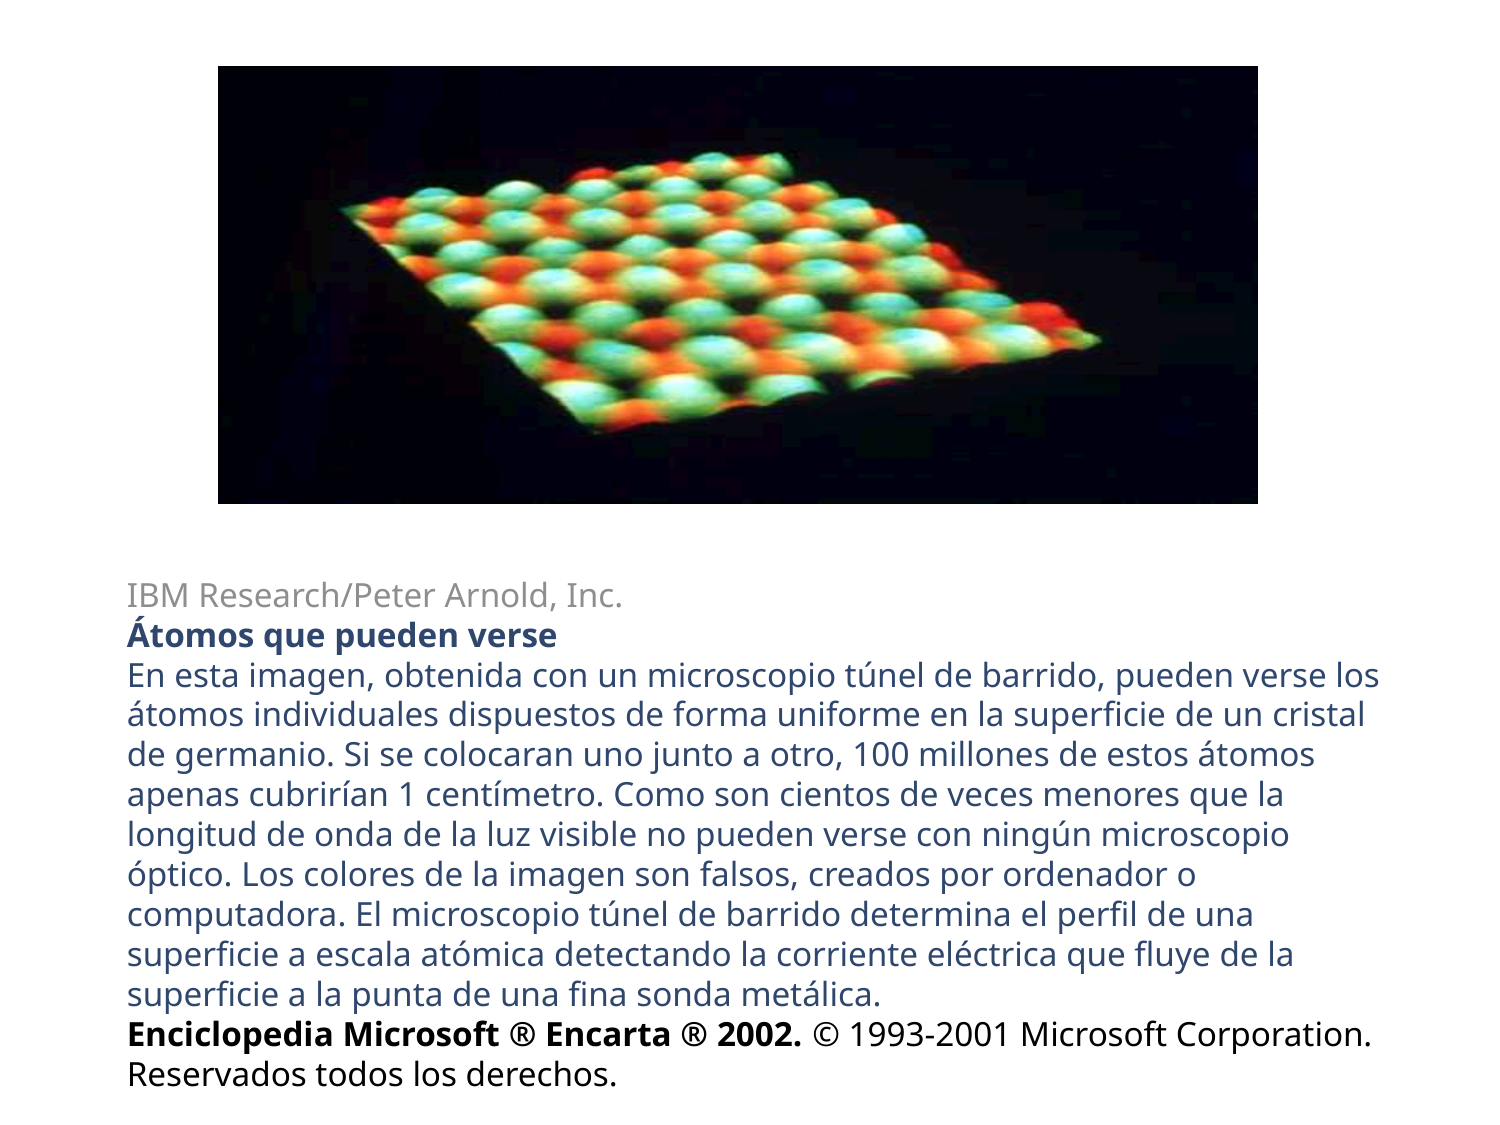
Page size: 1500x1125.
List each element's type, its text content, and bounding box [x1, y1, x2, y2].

text_box IBM Research/Peter Arnold, Inc. Átomos que pueden verse En esta imagen, obtenida con un microscopio túnel de barrido, pueden verse los átomos individuales dispuestos de forma uniforme en la superficie de un cristal de germanio. Si se colocaran uno junto a otro, 100 millones de estos átomos apenas cubrirían 1 centímetro. Como son cientos de veces menores que la longitud de onda de la luz visible no pueden verse con ningún microscopio óptico. Los colores de la imagen son falsos, creados por ordenador o computadora. El microscopio túnel de barrido determina el perfil de una superficie a escala atómica detectando la corriente eléctrica que fluye de la superficie a la punta de una fina sonda metálica. Enciclopedia Microsoft ® Encarta ® 2002. © 1993-2001 Microsoft Corporation. Reservados todos los derechos. [112, 566, 1412, 1101]
picture [218, 66, 1259, 504]
